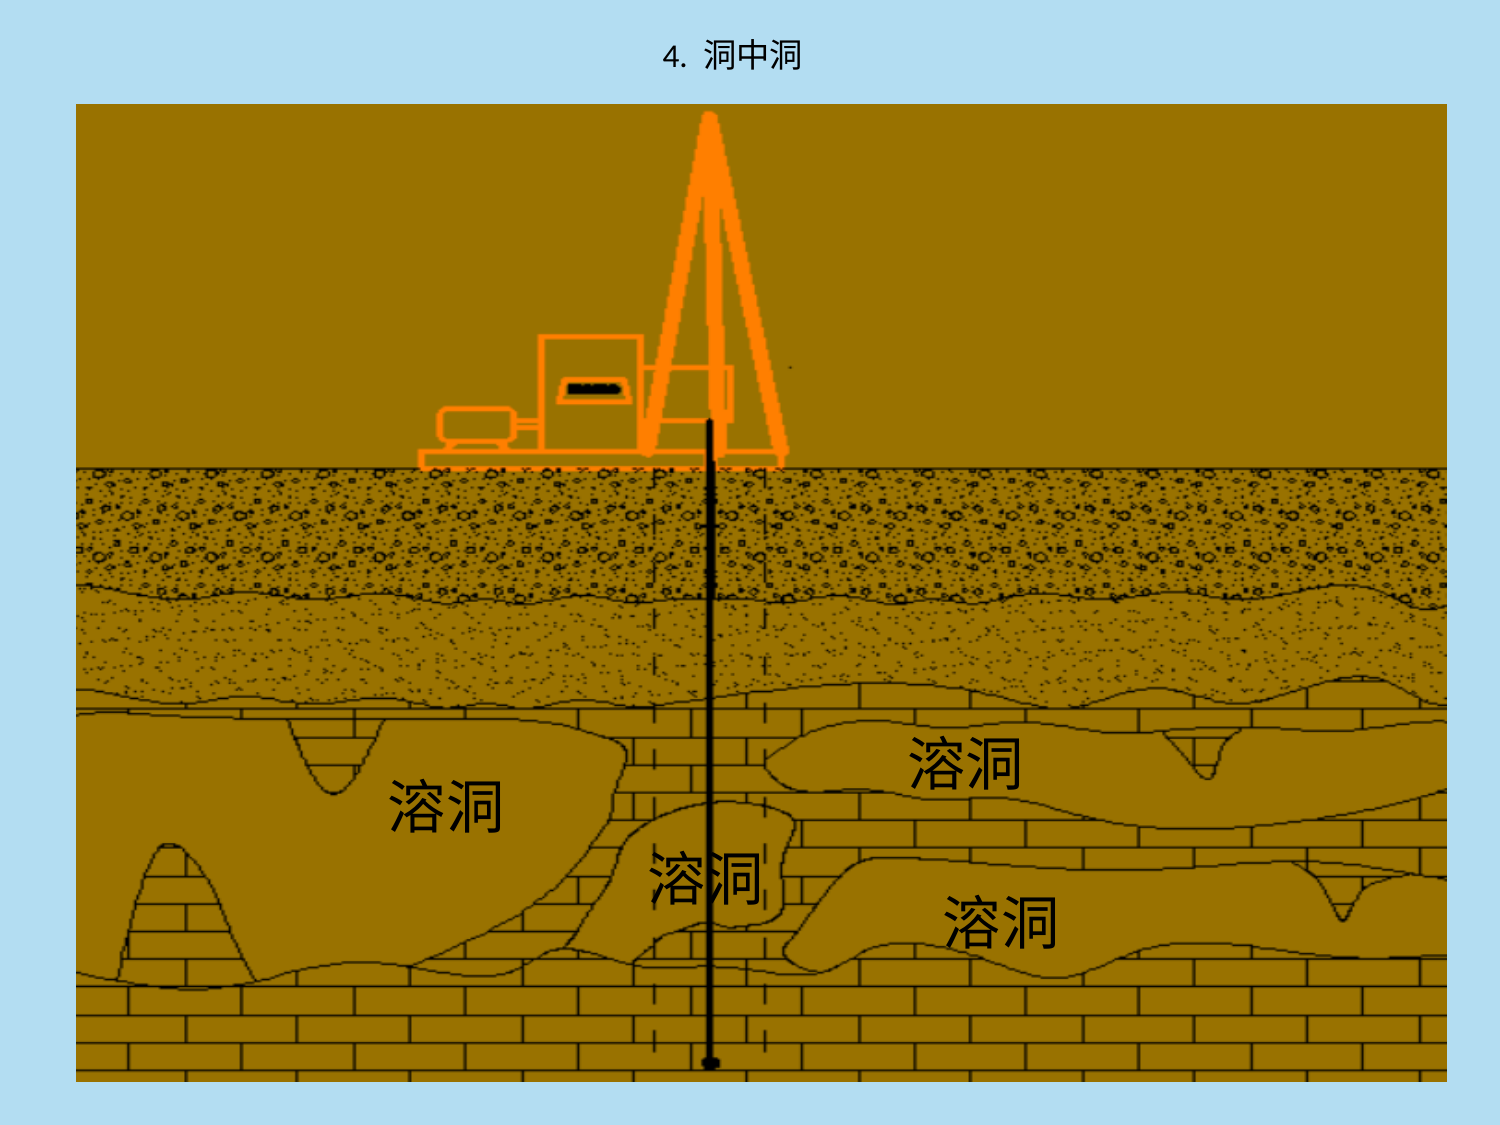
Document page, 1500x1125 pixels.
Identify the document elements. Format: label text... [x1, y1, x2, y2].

picture [76, 104, 1447, 1082]
list 4. 洞中洞 [135, 30, 1331, 104]
